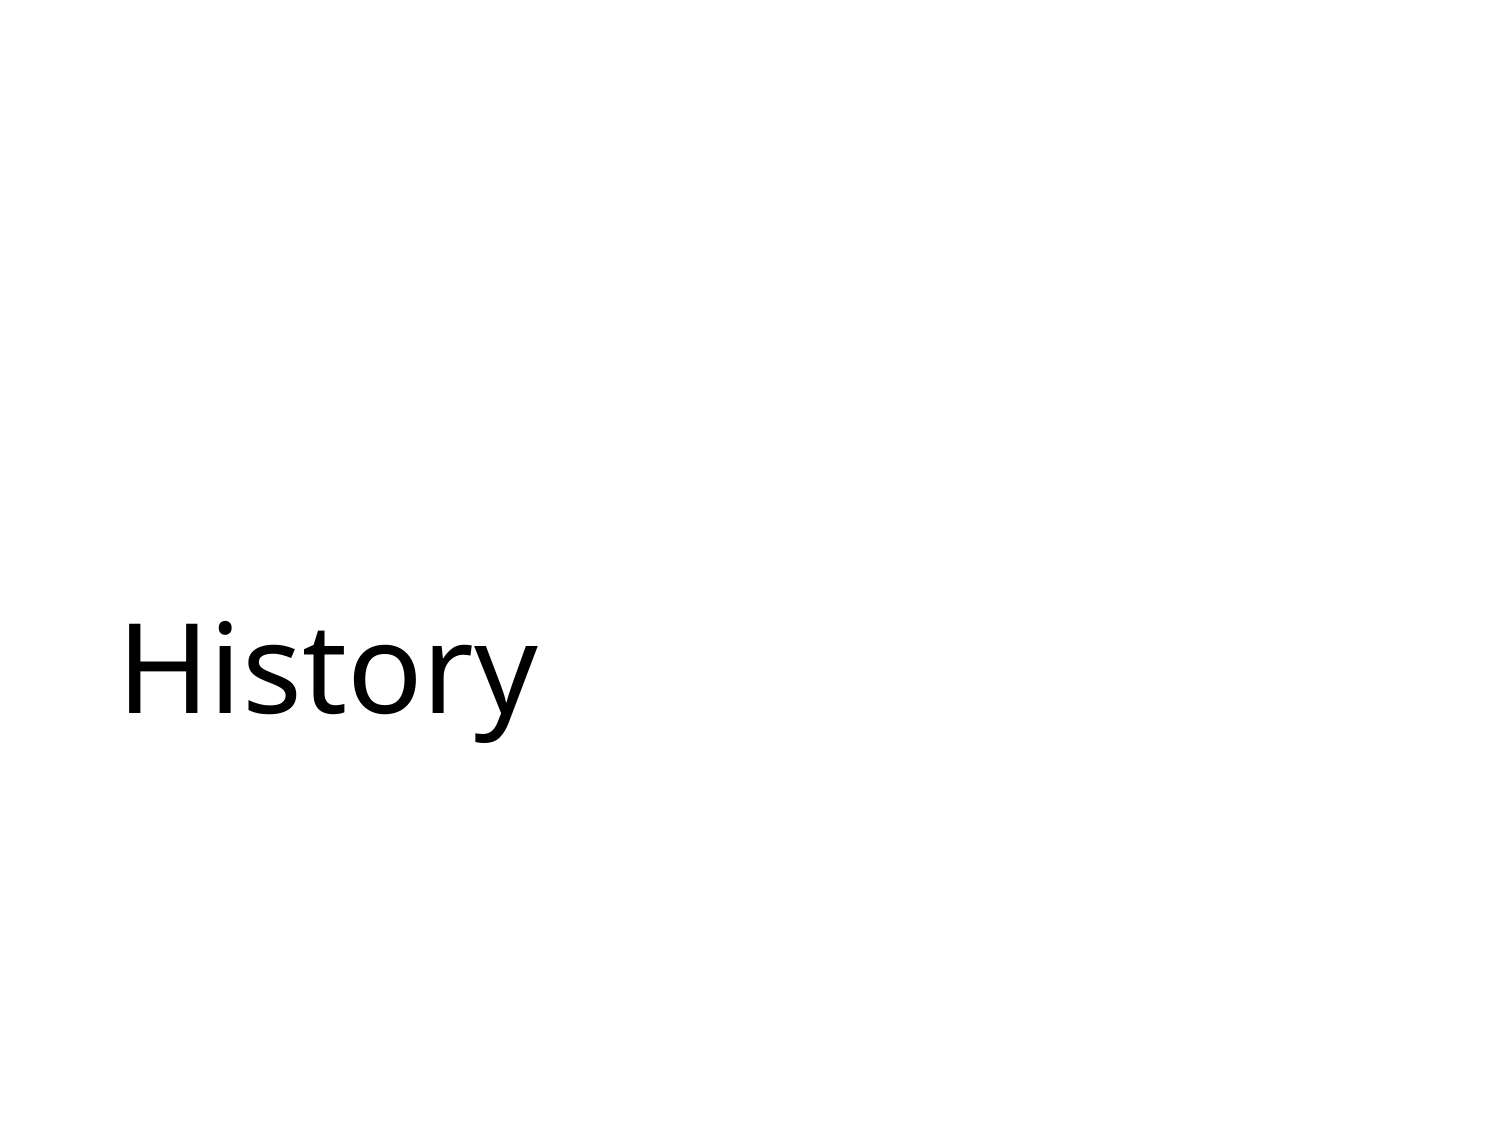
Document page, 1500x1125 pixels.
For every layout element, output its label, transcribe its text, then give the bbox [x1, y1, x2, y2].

title History [102, 280, 1397, 749]
